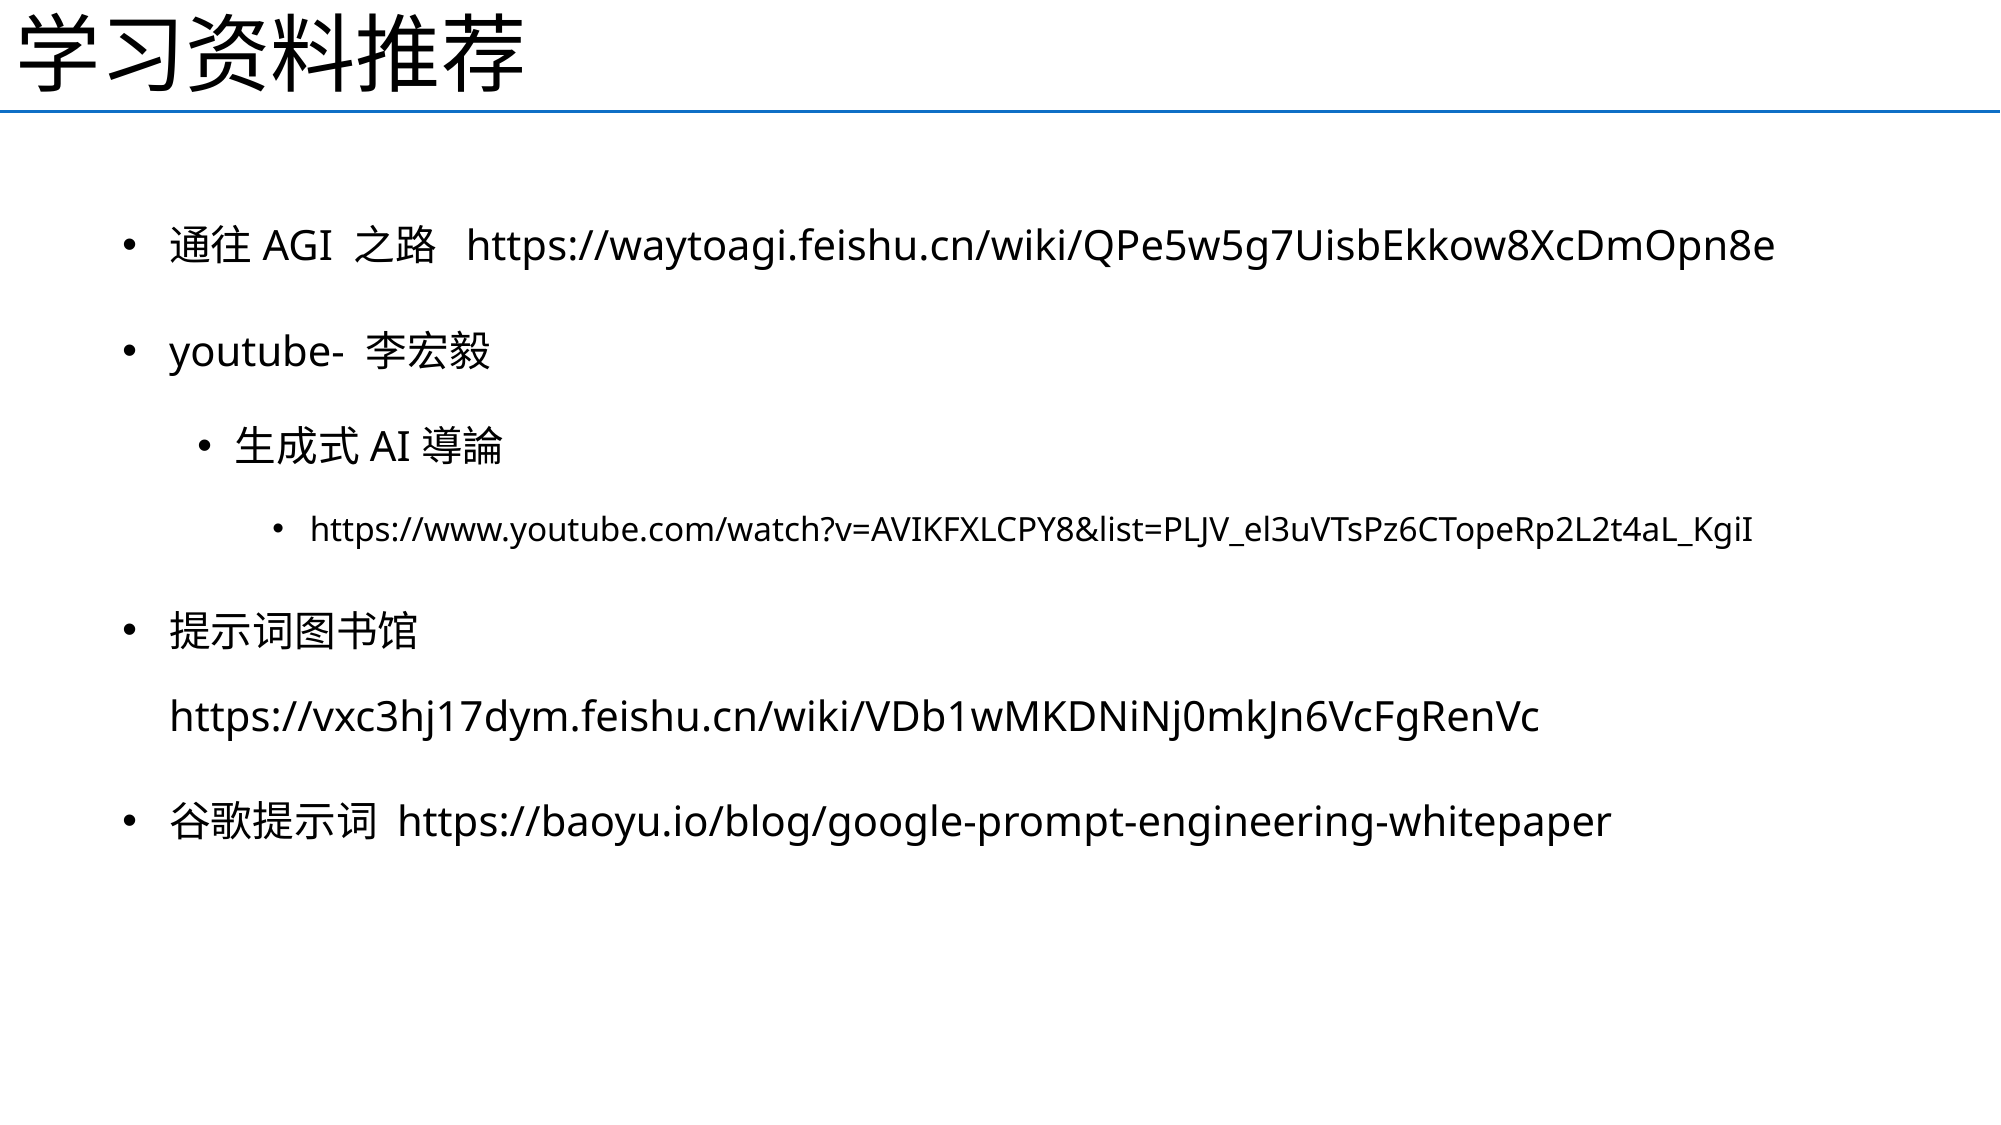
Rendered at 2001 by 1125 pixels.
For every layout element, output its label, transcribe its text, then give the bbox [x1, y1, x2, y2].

list 通往AGI 之路 https://waytoagi.feishu.cn/wiki/QPe5w5g7UisbEkkow8XcDmOpn8e youtube- 李宏毅 生成式AI導論 https://www.youtube.com/watch?v=AVIKFXLCPY8&list=PLJV_el3uVTsPz6CTopeRp2L2t4aL_KgiI 提示词图书馆 https://vxc3hj17dym.feishu.cn/wiki/VDb1wMKDNiNj0mkJn6VcFgRenVc 谷歌提示词 https://baoyu.io/blog/google-prompt-engineering-whitepaper [107, 176, 1833, 891]
title 学习资料推荐 [0, 3, 1725, 110]
